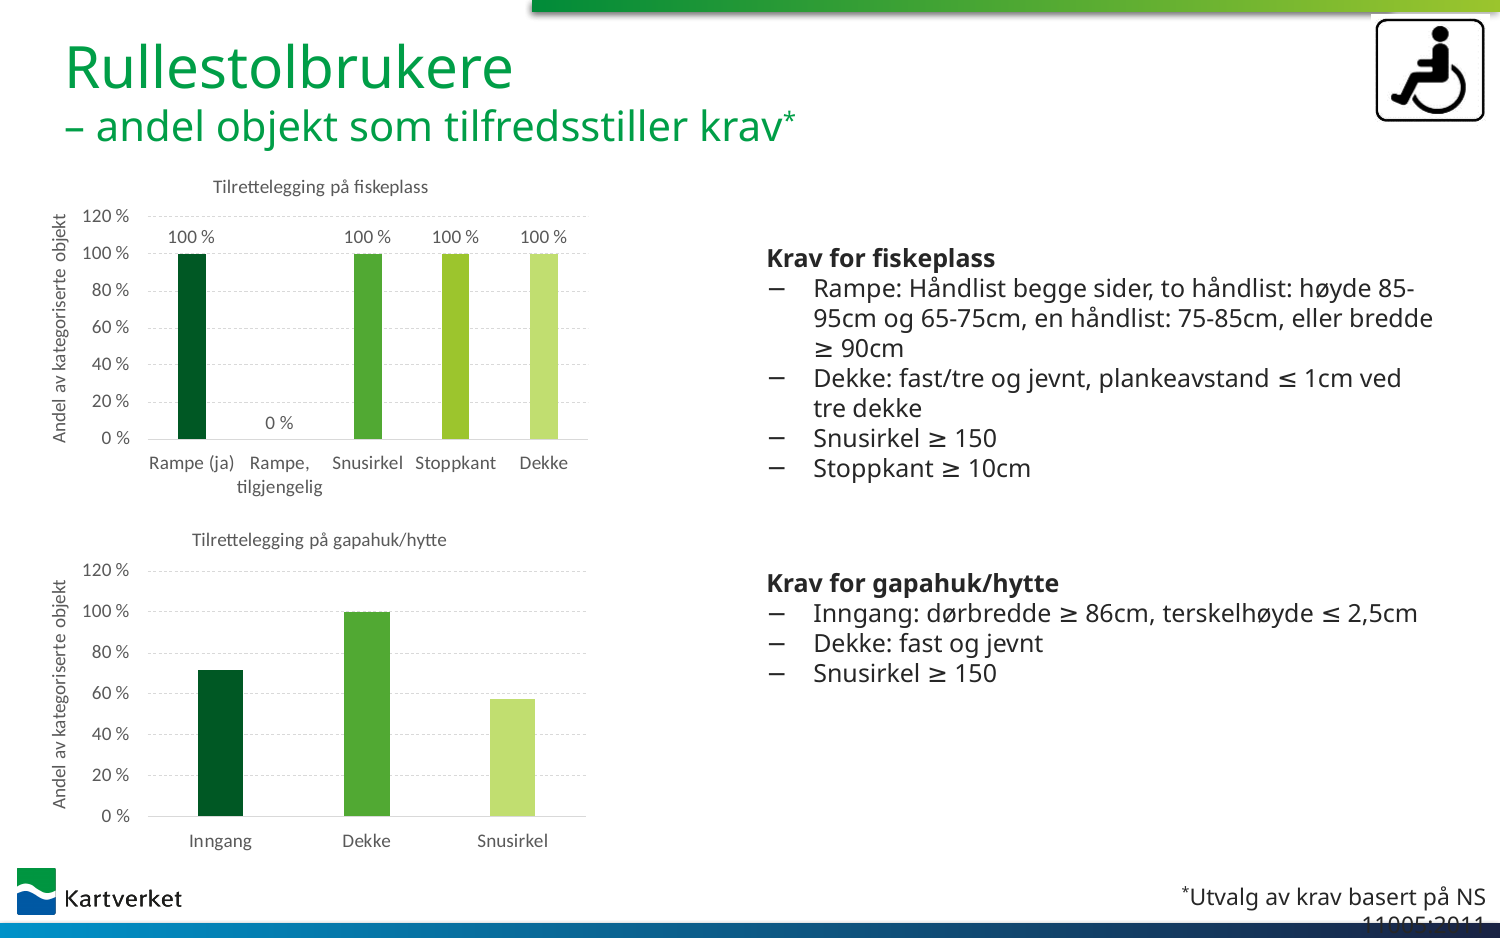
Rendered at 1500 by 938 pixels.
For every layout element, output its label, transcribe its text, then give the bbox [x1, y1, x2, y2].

picture [1371, 13, 1491, 127]
picture [41, 520, 597, 859]
picture [41, 166, 599, 505]
text_box Krav for fiskeplass Rampe: Håndlist begge sider, to håndlist: høyde 85-95cm og 65-75cm, en håndlist: 75-85cm, eller bredde ≥ 90cm Dekke: fast/tre og jevnt, plankeavstand ≤ 1cm ved tre dekke Snusirkel ≥ 150 Stoppkant ≥ 10cm [751, 235, 1452, 490]
text_box *Utvalg av krav basert på NS 11005:2011 [1068, 873, 1500, 938]
text_box Rullestolbrukere – andel objekt som tilfredsstiller krav* [49, 29, 1431, 158]
text_box Krav for gapahuk/hytte Inngang: dørbredde ≥ 86cm, terskelhøyde ≤ 2,5cm Dekke: fast og jevnt Snusirkel ≥ 150 [751, 560, 1452, 695]
